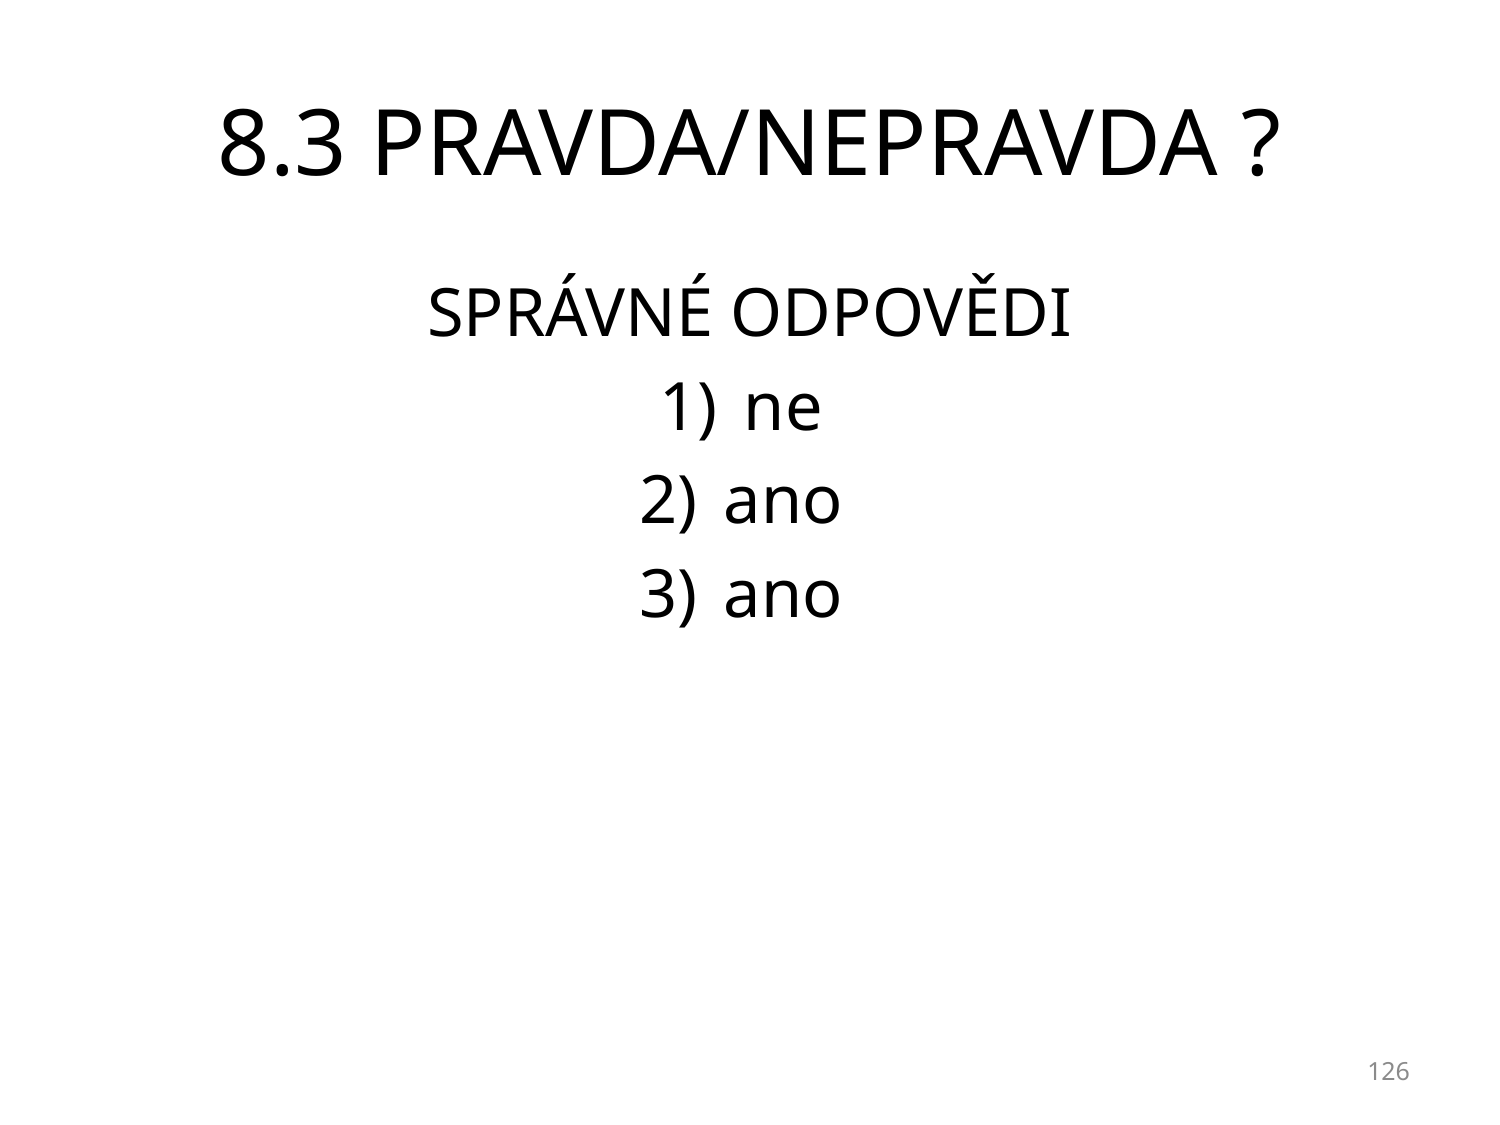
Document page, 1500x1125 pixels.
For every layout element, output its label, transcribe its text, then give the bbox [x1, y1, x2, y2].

title 8.3 PRAVDA/NEPRAVDA ? [75, 45, 1425, 233]
slide_number 126 [1074, 1042, 1425, 1103]
list SPRÁVNÉ ODPOVĚDI ne ano ano [75, 262, 1425, 1005]
